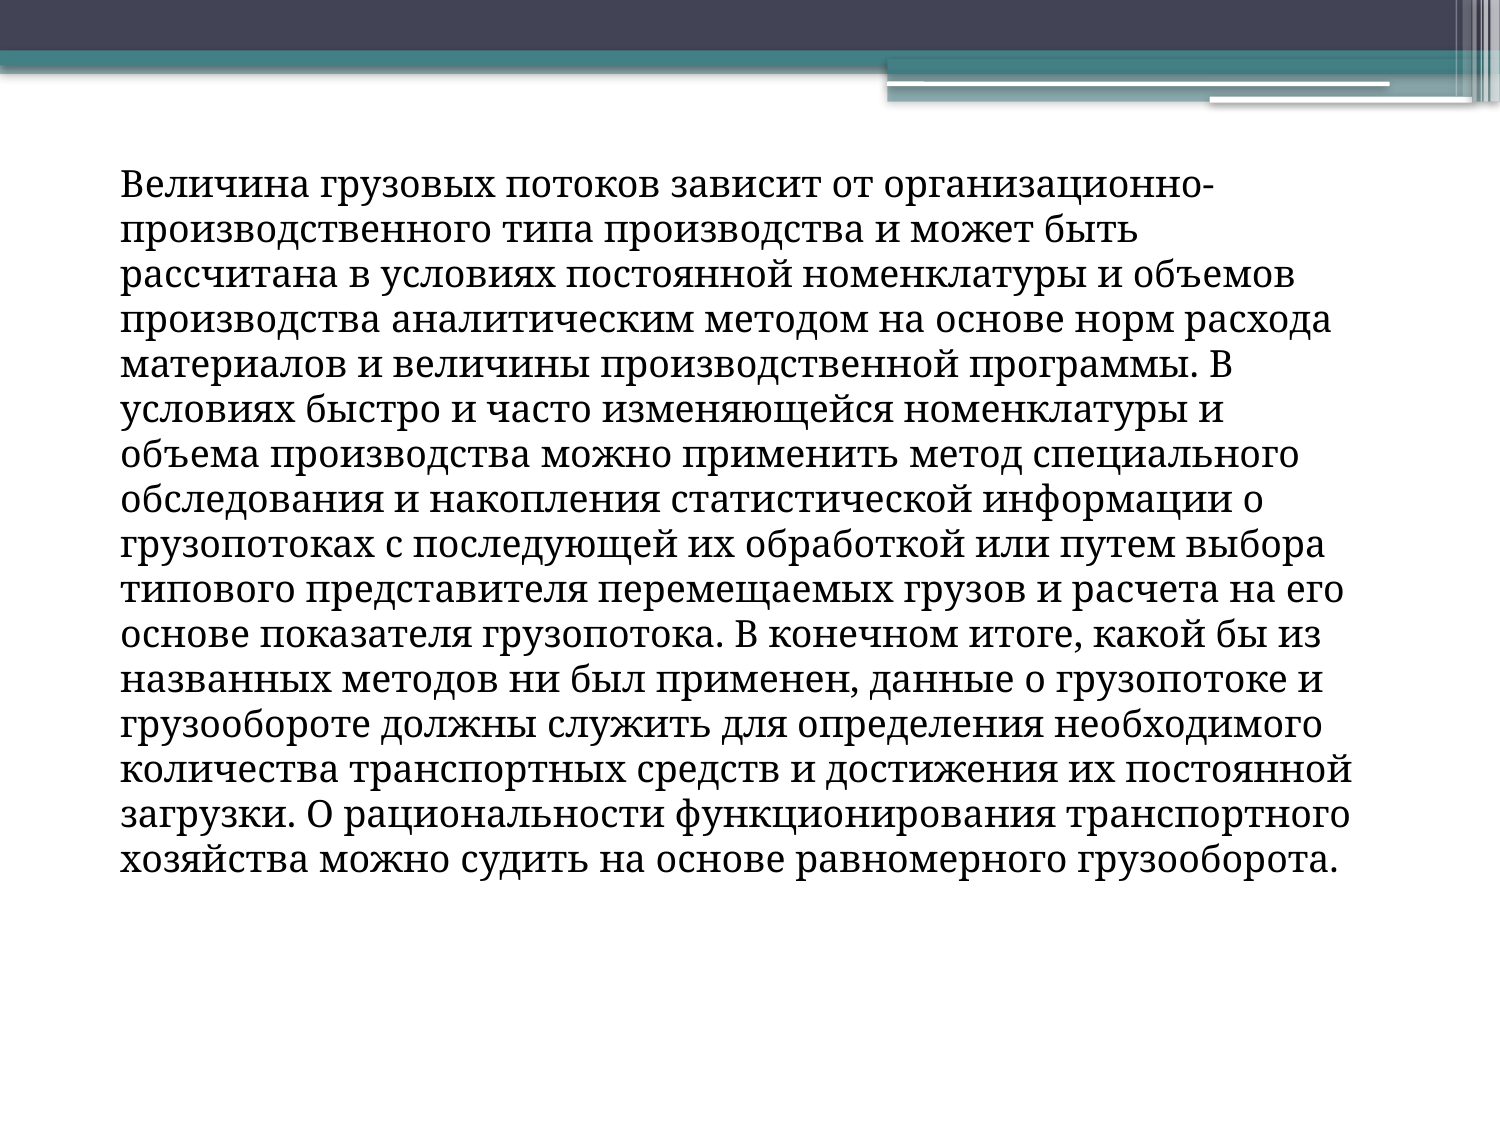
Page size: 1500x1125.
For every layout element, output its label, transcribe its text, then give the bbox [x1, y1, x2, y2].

text_box Величина грузовых потоков зависит от организационно-производственного типа производства и может быть рассчитана в условиях постоянной номенклатуры и объемов производства аналитическим методом на основе норм расхода материалов и величины производственной программы. В условиях быстро и часто изменяющейся номенклатуры и объема производства можно применить метод специального обследования и накопления статистической информации о грузопотоках с последующей их обработкой или путем выбора типового представителя перемещаемых грузов и расчета на его основе показателя грузопотока. В конечном итоге, какой бы из названных методов ни был применен, данные о грузопотоке и грузообороте должны служить для определения необходимого количества транспортных средств и достижения их постоянной загрузки. О рациональности функционирования транспортного хозяйства можно судить на основе равномерного грузооборота. [105, 152, 1372, 888]
